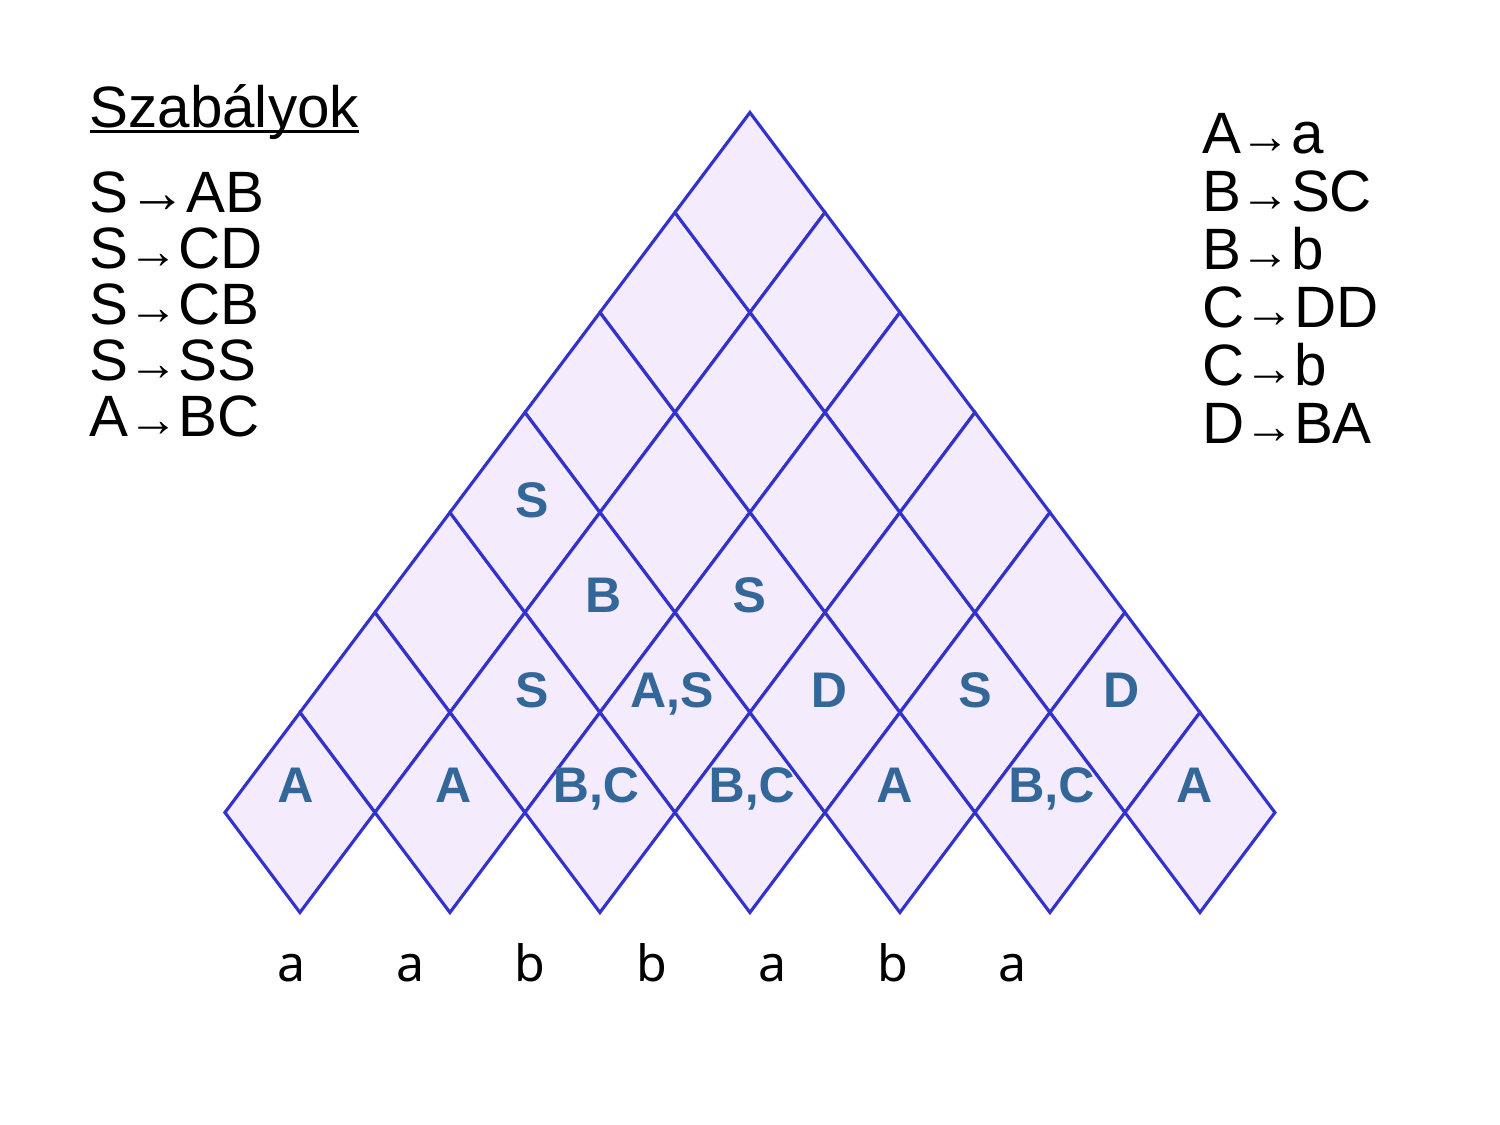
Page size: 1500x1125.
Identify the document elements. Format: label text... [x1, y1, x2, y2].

text_box [224, 763, 370, 913]
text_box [74, 74, 1413, 464]
text_box S S B,C S A,D S D S,B C B S S A,S D S D A A B,C B,C A B,C A [262, 174, 1475, 820]
text_box [530, 820, 670, 913]
text_box a a b b a b a [262, 924, 1250, 999]
text_box [1130, 820, 1270, 913]
text_box [980, 820, 1120, 913]
text_box [830, 820, 970, 913]
text_box [380, 820, 520, 913]
text_box [680, 820, 820, 913]
